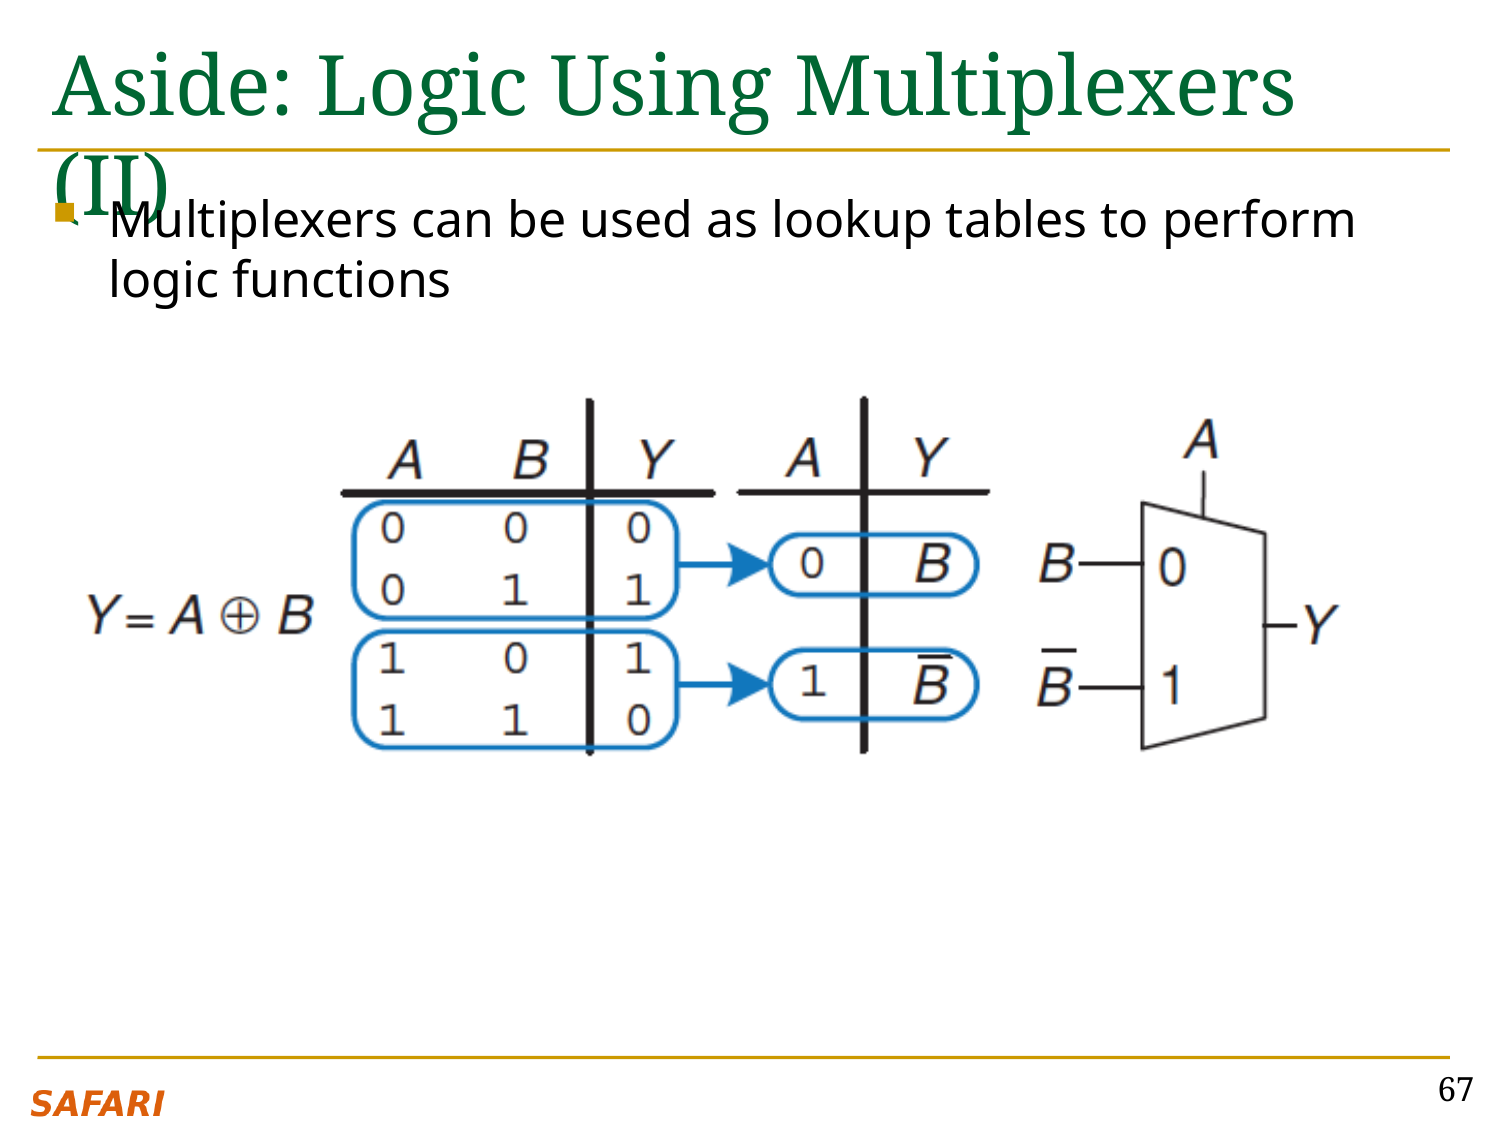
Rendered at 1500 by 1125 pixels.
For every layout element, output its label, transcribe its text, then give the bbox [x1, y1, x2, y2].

title Aside: Logic Using Multiplexers (II) [37, 24, 1450, 170]
picture [74, 374, 1375, 776]
slide_number 67 [1139, 1045, 1490, 1121]
picture [29, 1083, 169, 1124]
list Multiplexers can be used as lookup tables to perform logic functions [37, 179, 1450, 1025]
